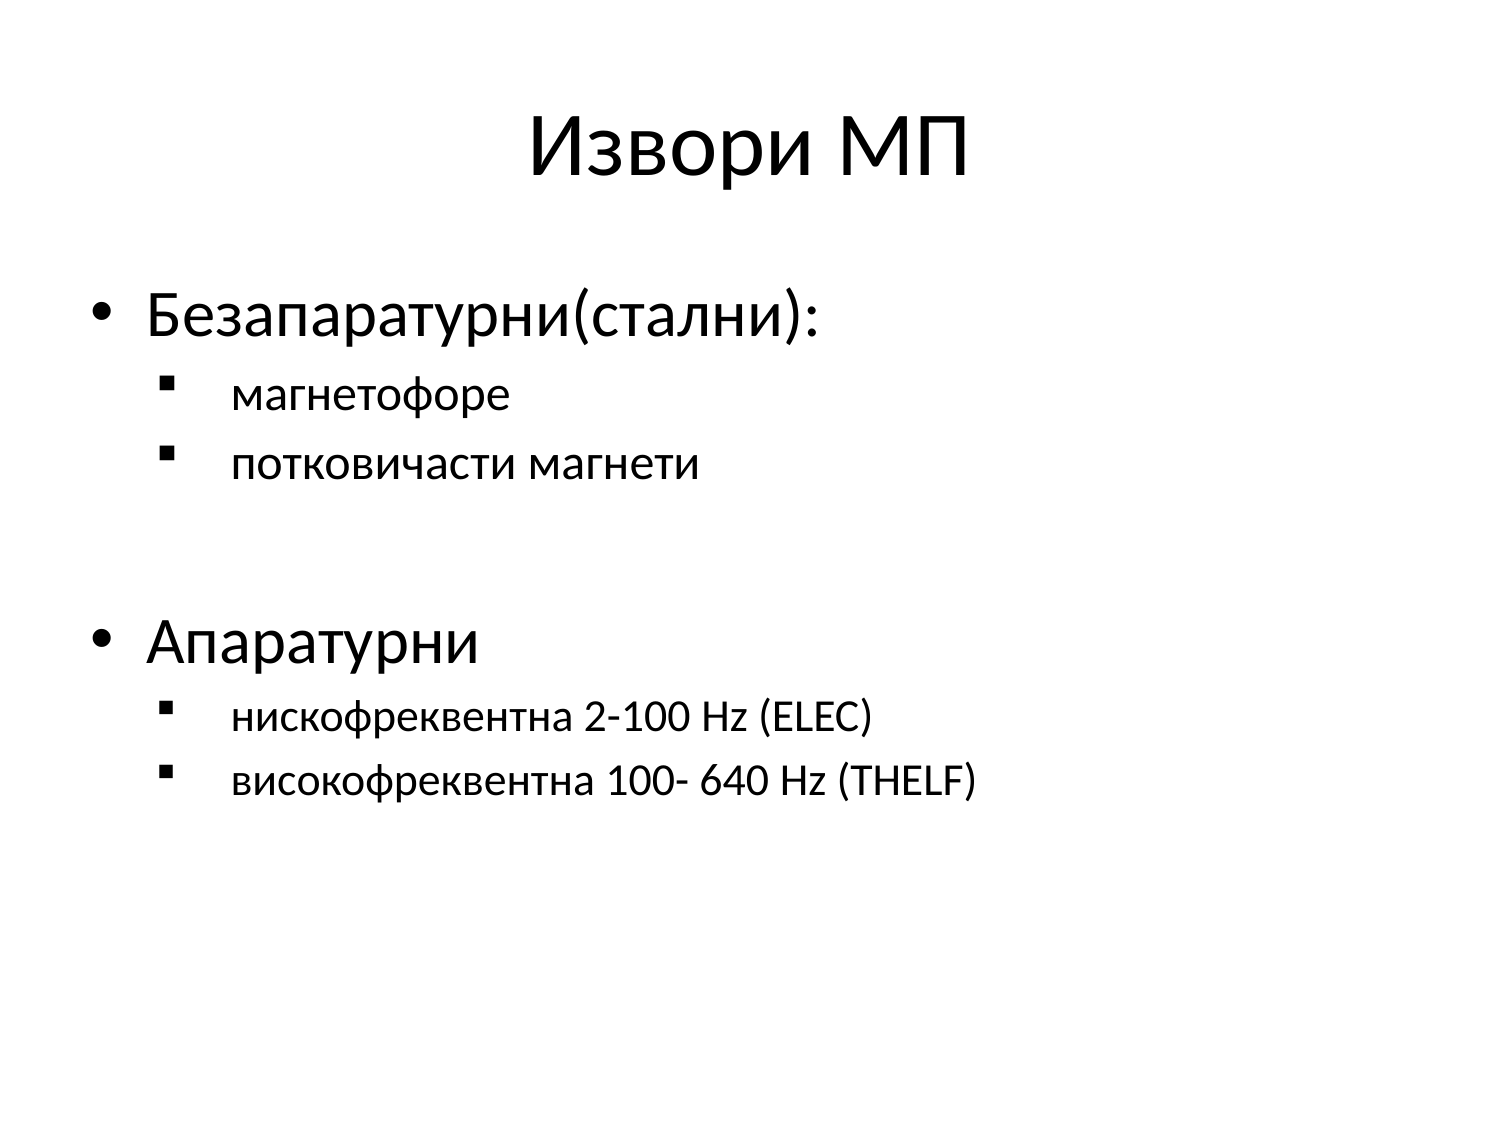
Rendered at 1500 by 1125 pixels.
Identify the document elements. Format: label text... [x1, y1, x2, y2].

title Извори МП [75, 45, 1425, 233]
list Безапаратурни(стални): магнетофоре потковичасти магнети Апаратурни нискофреквентна 2-100 Hz (ELEC) високофреквентна 100- 640 Hz (THELF) [75, 262, 1425, 1005]
